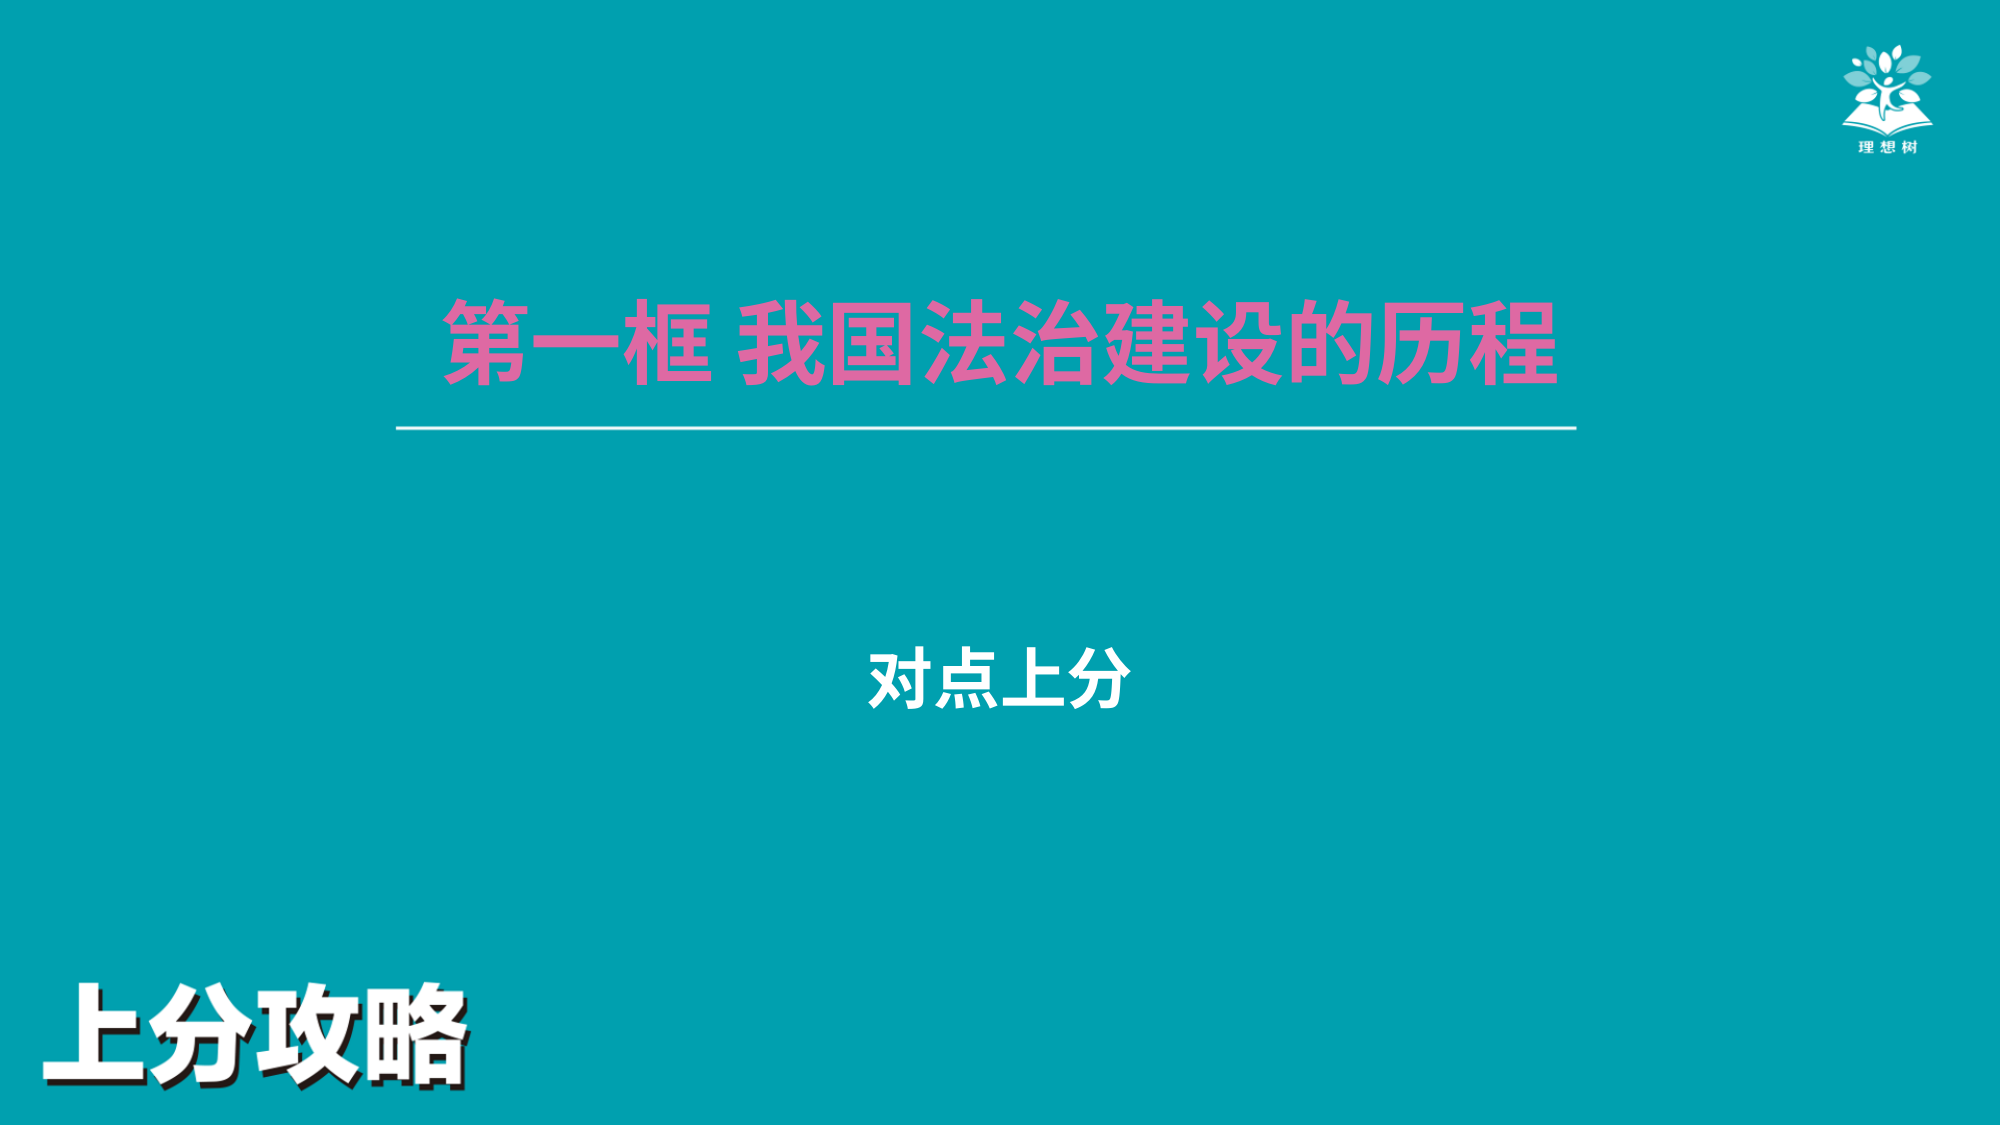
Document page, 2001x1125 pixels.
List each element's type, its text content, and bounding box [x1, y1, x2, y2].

picture [0, 0, 2000, 621]
text_box 第一框 我国法治建设的历程 [158, 408, 1843, 607]
text_box 对点上分 [0, 621, 2000, 729]
picture [0, 729, 2000, 1125]
